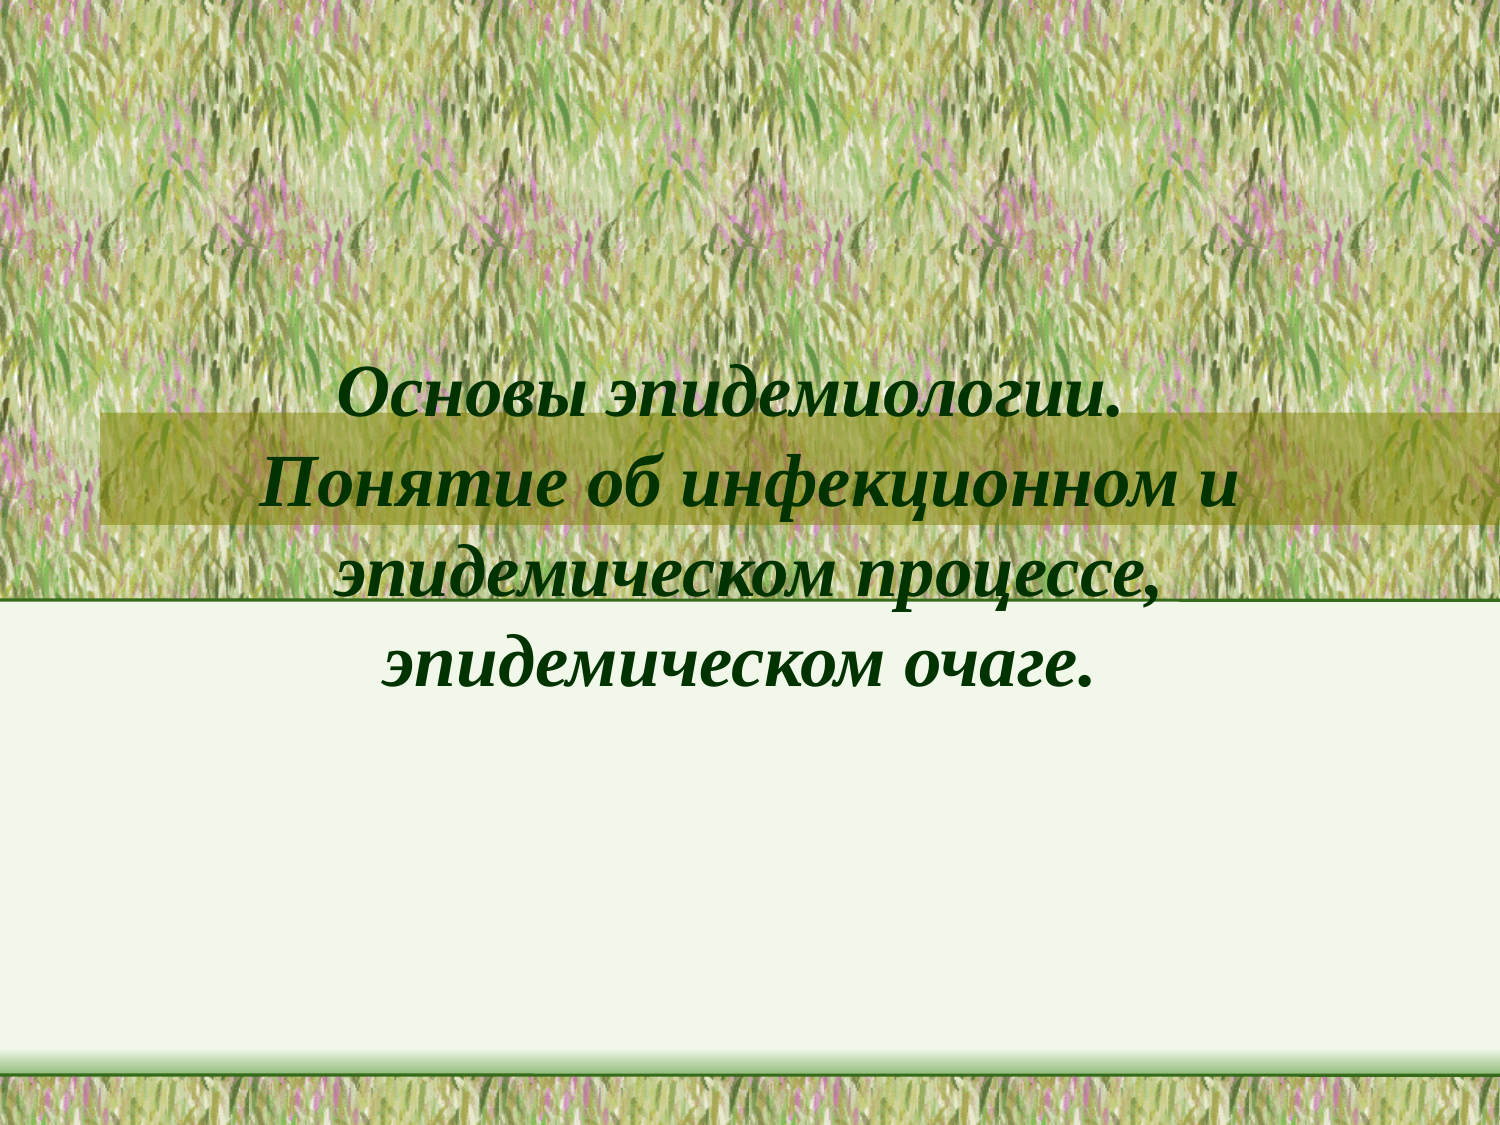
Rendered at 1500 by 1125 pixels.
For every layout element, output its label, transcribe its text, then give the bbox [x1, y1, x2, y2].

title Основы эпидемиологии. Понятие об инфекционном и эпидемическом процессе, эпидемическом очаге. [112, 462, 1388, 650]
picture [0, 0, 1500, 598]
picture [1388, 525, 1500, 598]
picture [0, 1077, 1500, 1125]
